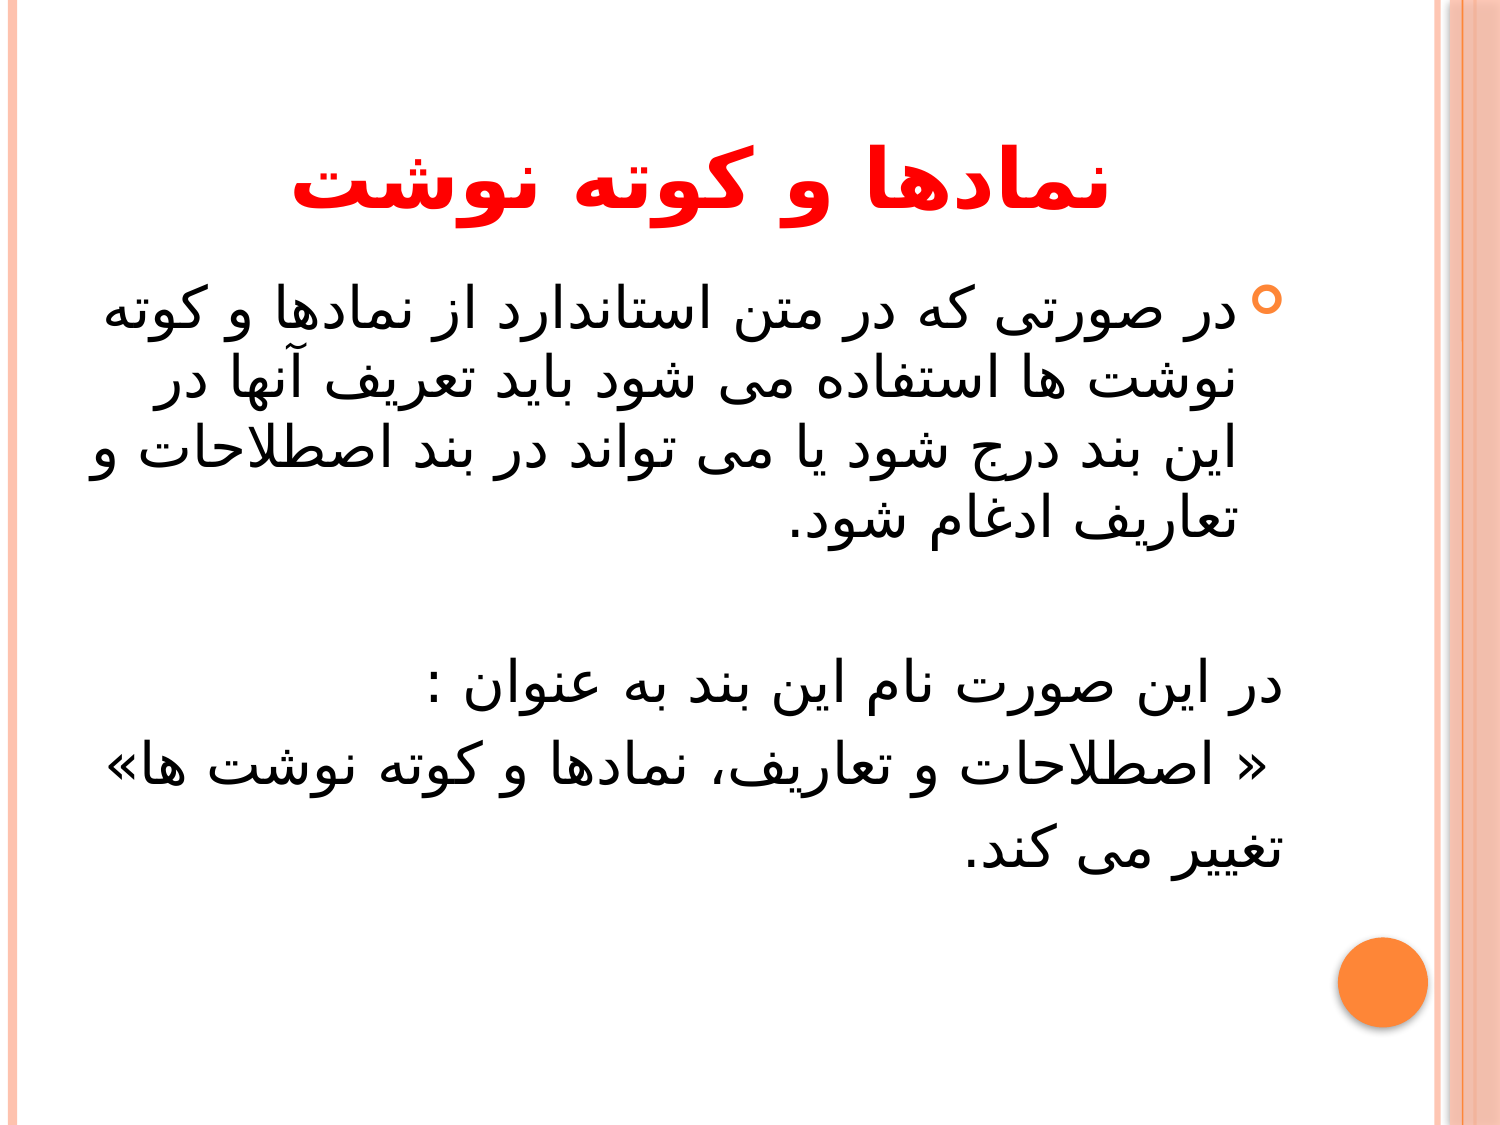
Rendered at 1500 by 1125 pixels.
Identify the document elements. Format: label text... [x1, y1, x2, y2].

list در صورتی که در متن استاندارد از نمادها و کوته نوشت ها استفاده می شود باید تعریف آنها در این بند درج شود یا می تواند در بند اصطلاحات و تعاریف ادغام شود. در این صورت نام این بند به عنوان : « اصطلاحات و تعاریف، نمادها و کوته نوشت ها» تغییر می کند. [75, 262, 1300, 1062]
title نمادها و کوته نوشت [75, 45, 1300, 233]
